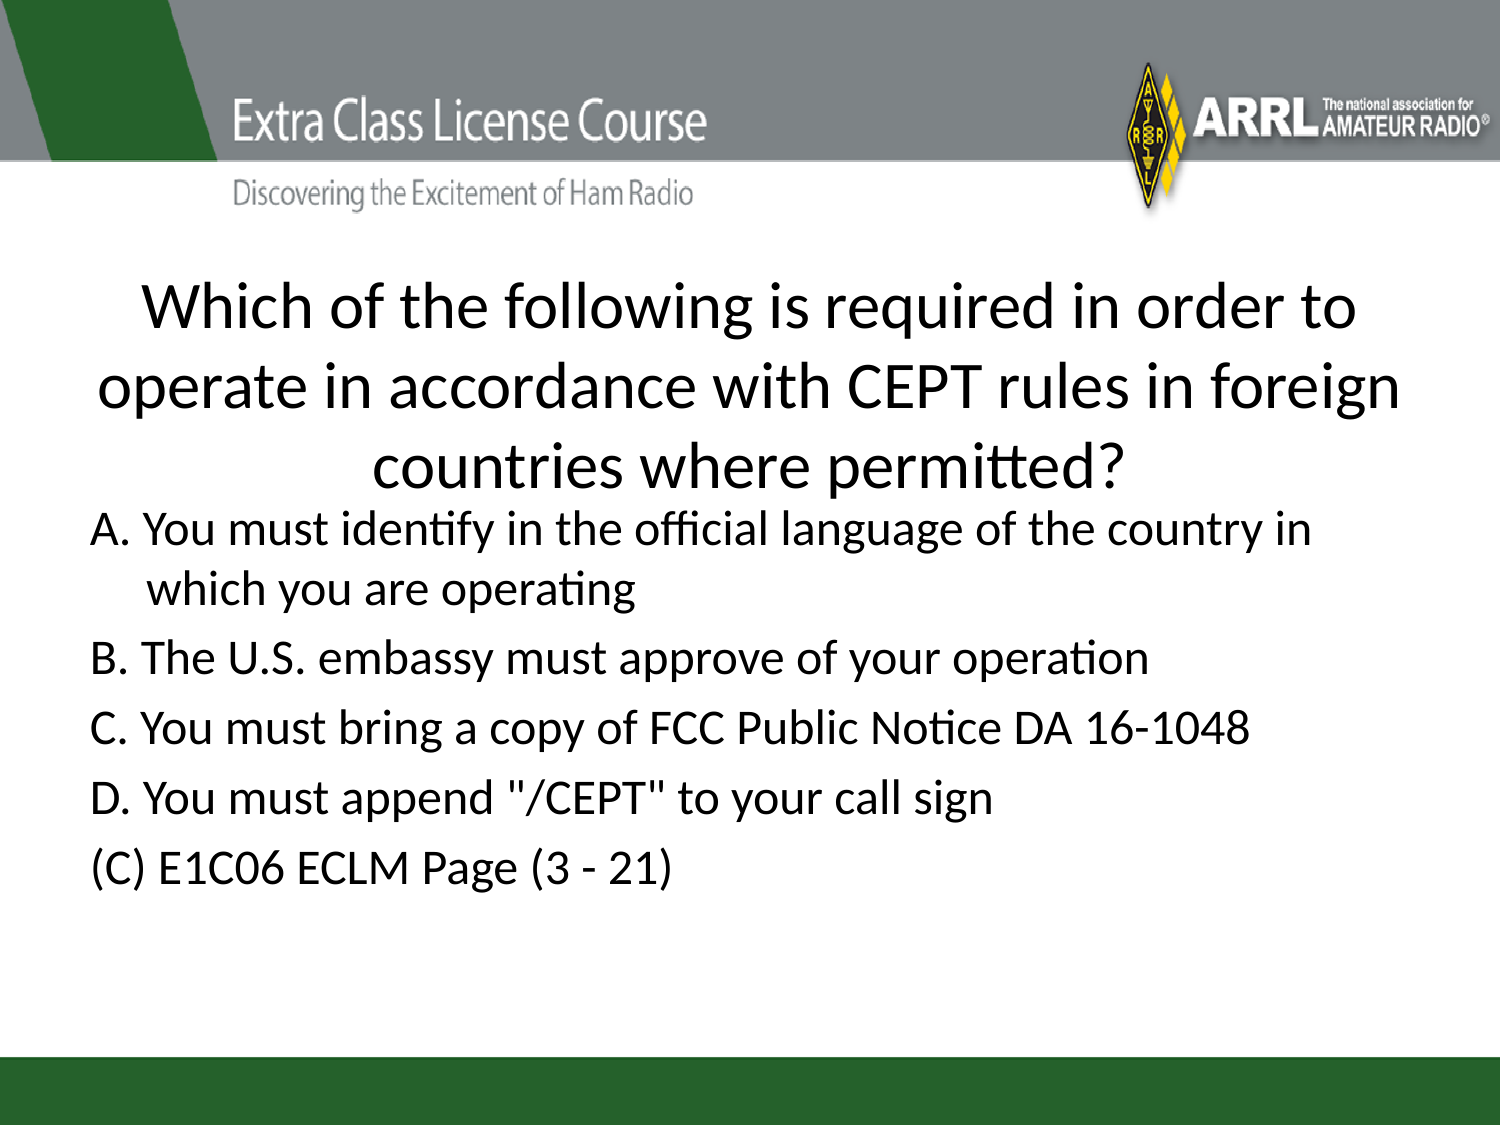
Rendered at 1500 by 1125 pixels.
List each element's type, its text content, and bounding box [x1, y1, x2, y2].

list A. You must identify in the official language of the country in which you are operating B. The U.S. embassy must approve of your operation C. You must bring a copy of FCC Public Notice DA 16-1048 D. You must append "/CEPT" to your call sign (C) E1C06 ECLM Page (3 - 21) [75, 487, 1425, 1005]
picture [0, 0, 1500, 1125]
title Which of the following is required in order to operate in accordance with CEPT rules in foreign countries where permitted? [75, 254, 1425, 443]
